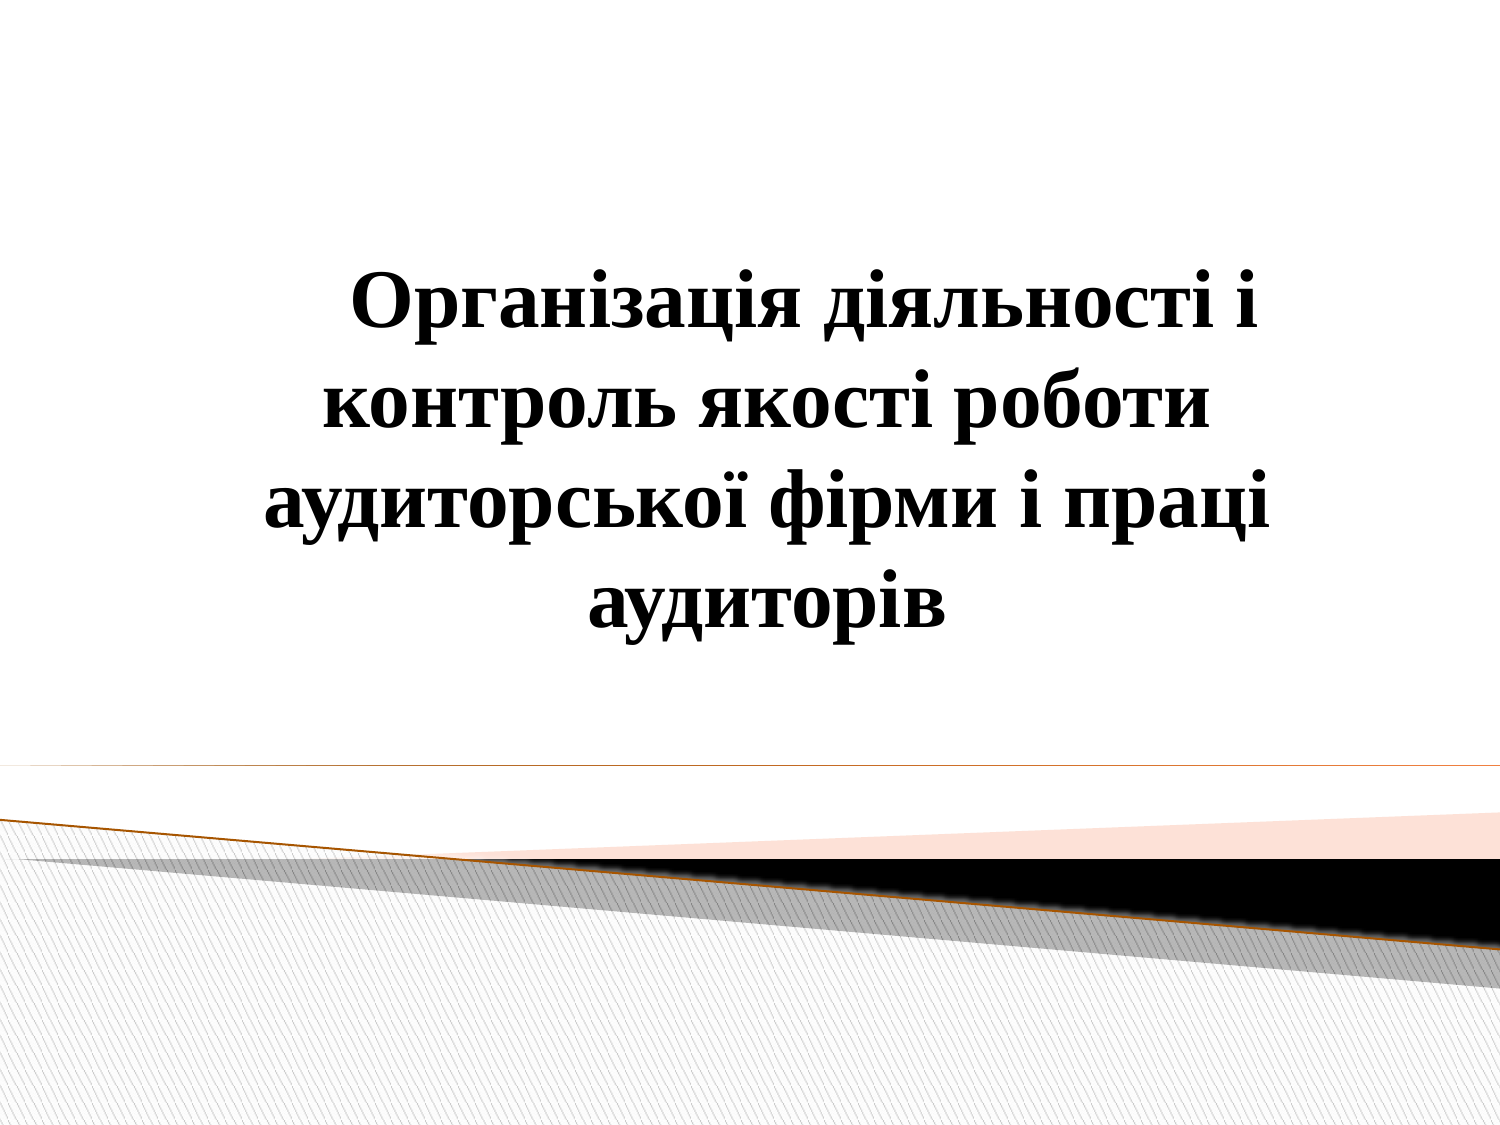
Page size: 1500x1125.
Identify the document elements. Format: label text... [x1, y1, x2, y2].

text_box Організація діяльності і контроль якості роботи аудиторської фірми і праці аудиторів [175, 236, 1360, 652]
